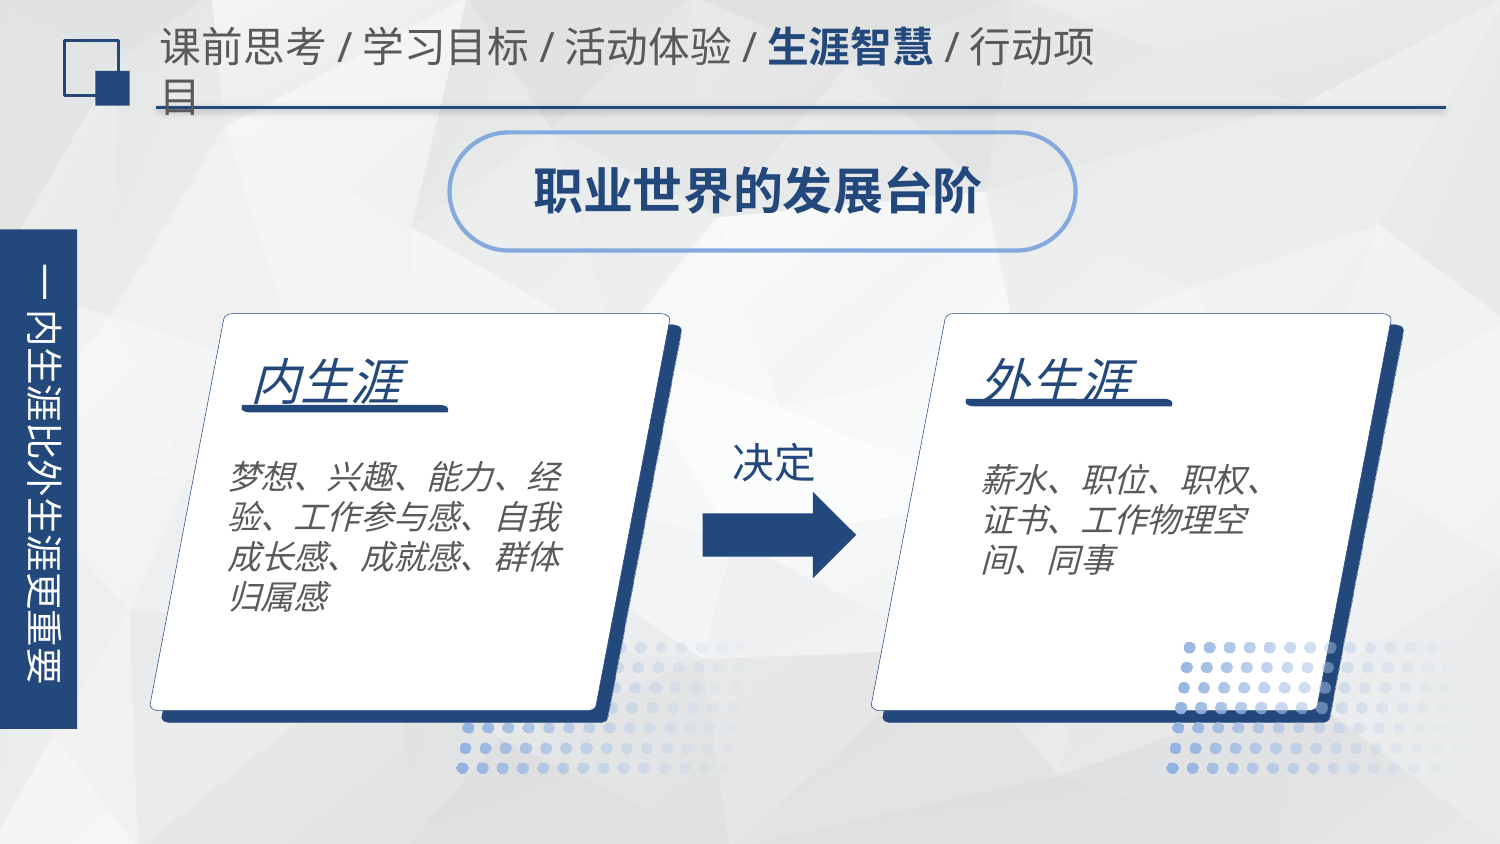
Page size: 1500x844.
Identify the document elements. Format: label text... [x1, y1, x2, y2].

text_box [0, 227, 79, 731]
title 课前思考/学习目标/活动体验/生涯智慧/行动项目 [148, 43, 1117, 99]
text_box 决定 [792, 429, 866, 495]
picture [0, 0, 1500, 844]
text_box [871, 313, 1498, 774]
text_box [149, 313, 788, 774]
text_box [792, 489, 859, 581]
text_box [447, 130, 1078, 253]
text_box 一 内生涯比外生涯更重要 [0, 248, 76, 710]
